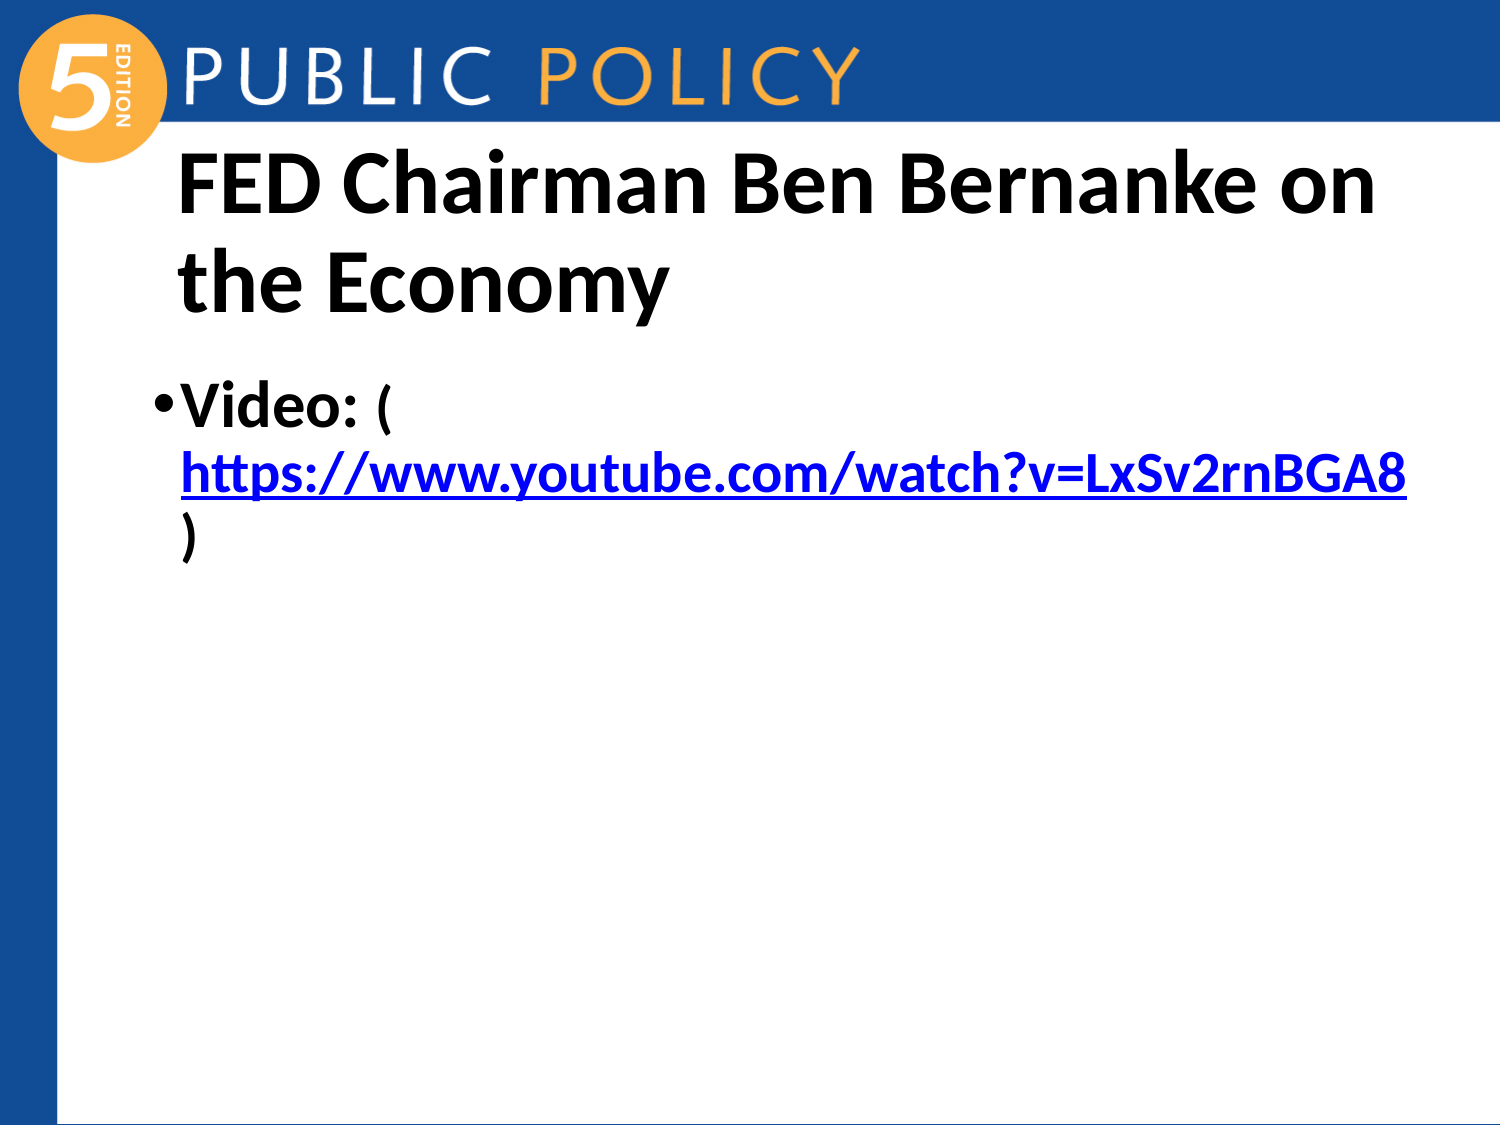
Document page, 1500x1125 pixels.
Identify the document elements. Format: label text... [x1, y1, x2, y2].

list Video: (https://www.youtube.com/watch?v=LxSv2rnBGA8) [137, 362, 1425, 700]
title FED Chairman Ben Bernanke on the Economy [162, 125, 1457, 343]
picture [0, 0, 1500, 1125]
